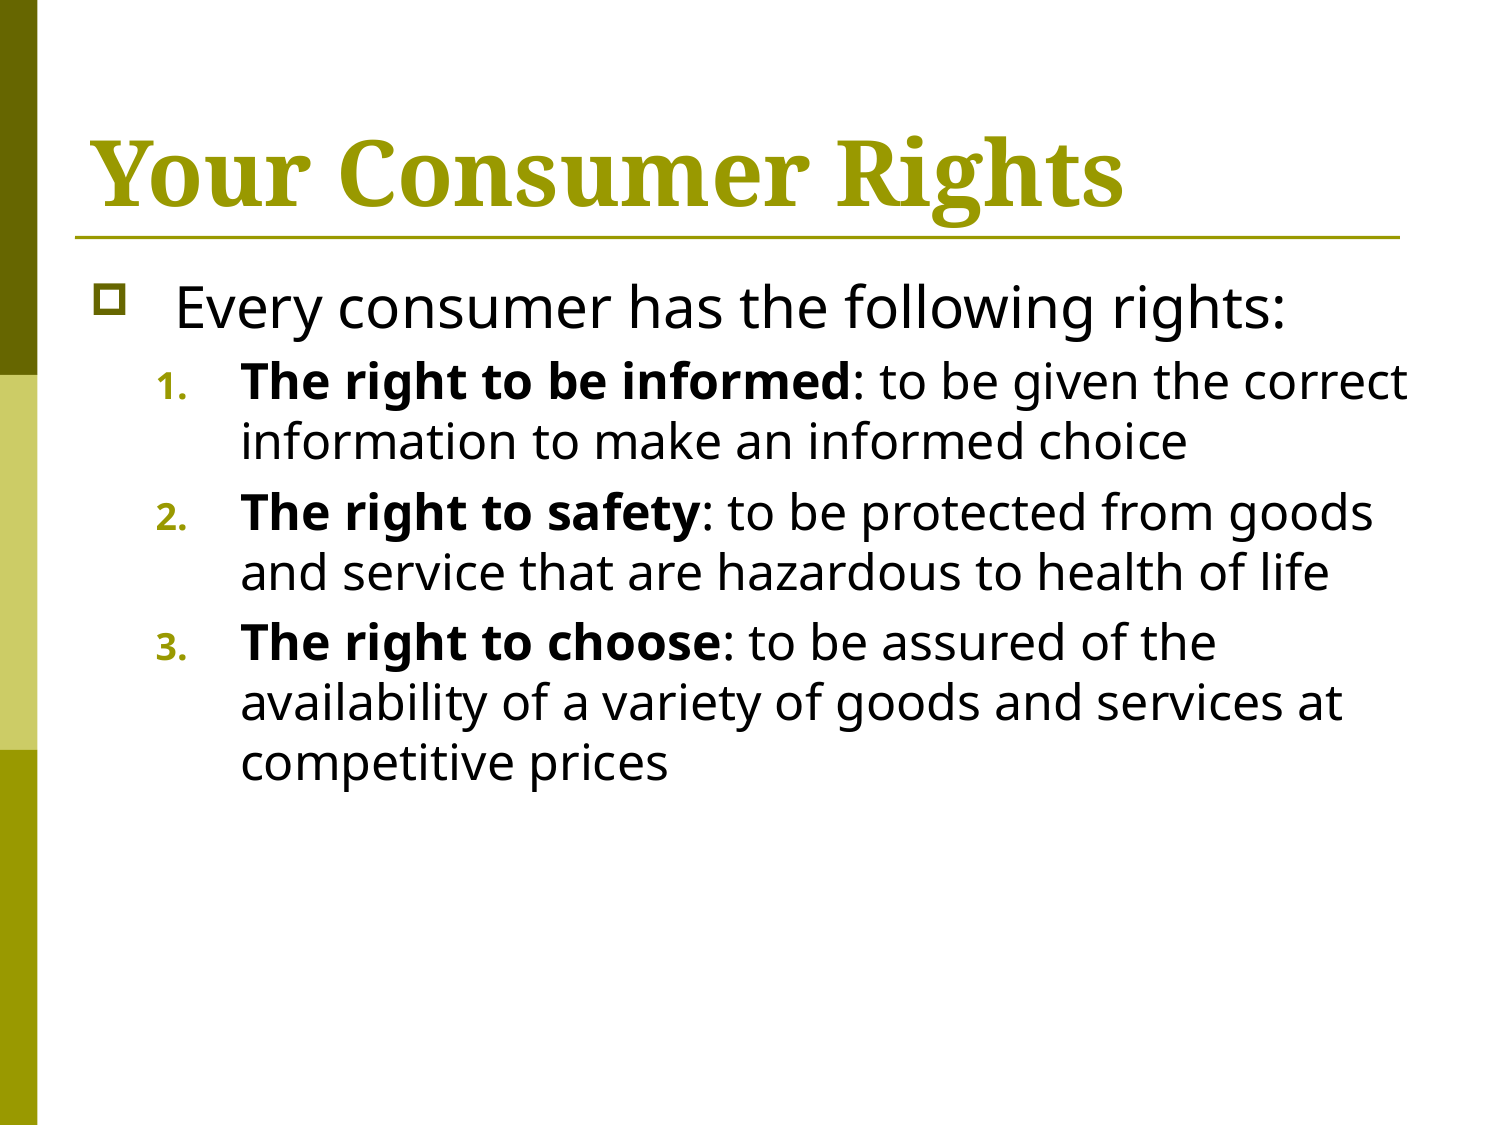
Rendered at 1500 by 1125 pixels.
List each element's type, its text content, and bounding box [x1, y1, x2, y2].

title Your Consumer Rights [74, 45, 1426, 233]
list Every consumer has the following rights: The right to be informed: to be given the correct information to make an informed choice The right to safety: to be protected from goods and service that are hazardous to health of life The right to choose: to be assured of the availability of a variety of goods and services at competitive prices [74, 262, 1426, 1006]
